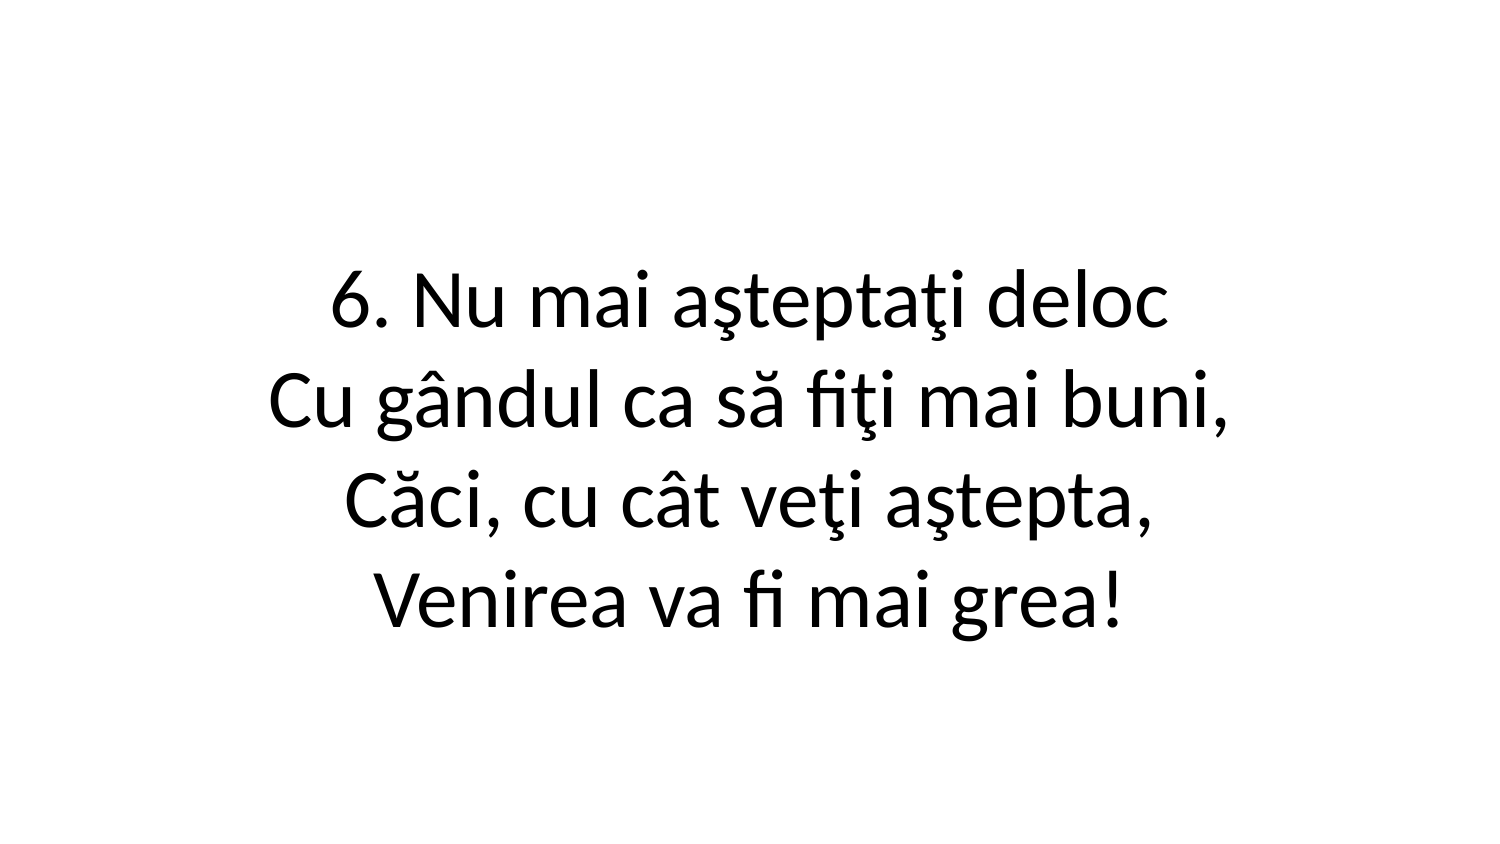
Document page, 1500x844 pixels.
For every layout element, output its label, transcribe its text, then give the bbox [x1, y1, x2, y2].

text_box 6. Nu mai aşteptaţi deloc Cu gândul ca să fiţi mai buni, Căci, cu cât veţi aştepta, Venirea va fi mai grea! [253, 192, 1247, 652]
